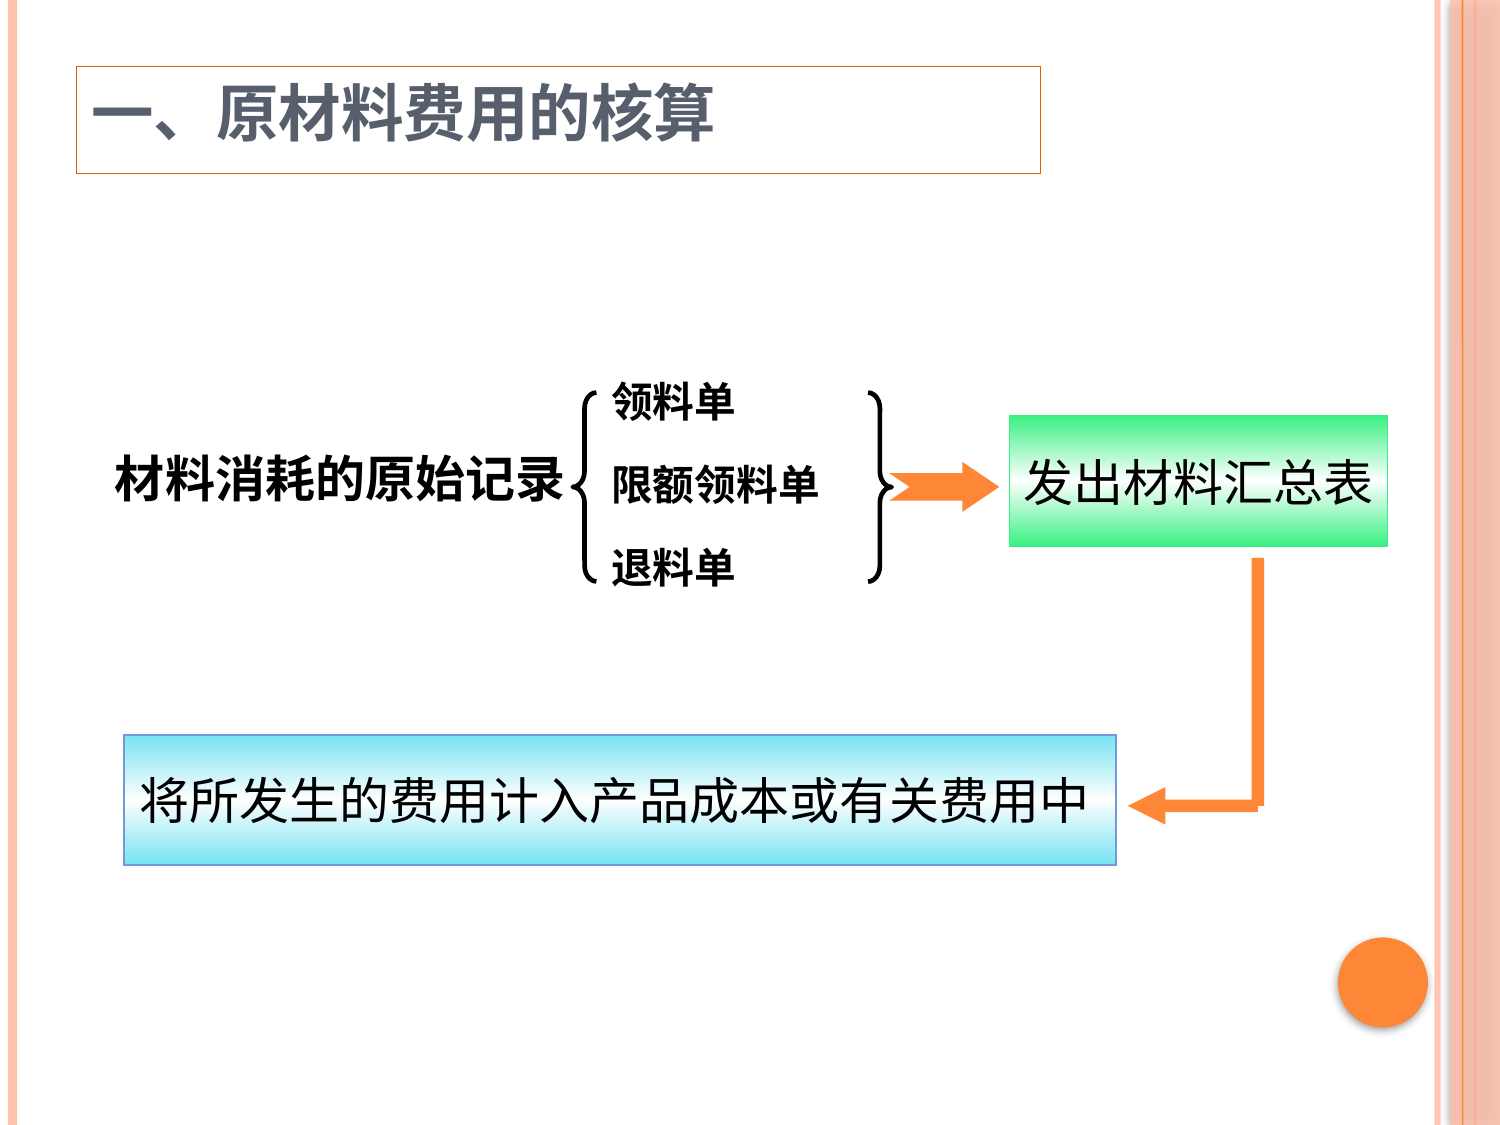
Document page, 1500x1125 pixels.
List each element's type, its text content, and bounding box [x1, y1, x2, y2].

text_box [99, 368, 1389, 866]
text_box 一、原材料费用的核算 [76, 66, 1041, 174]
